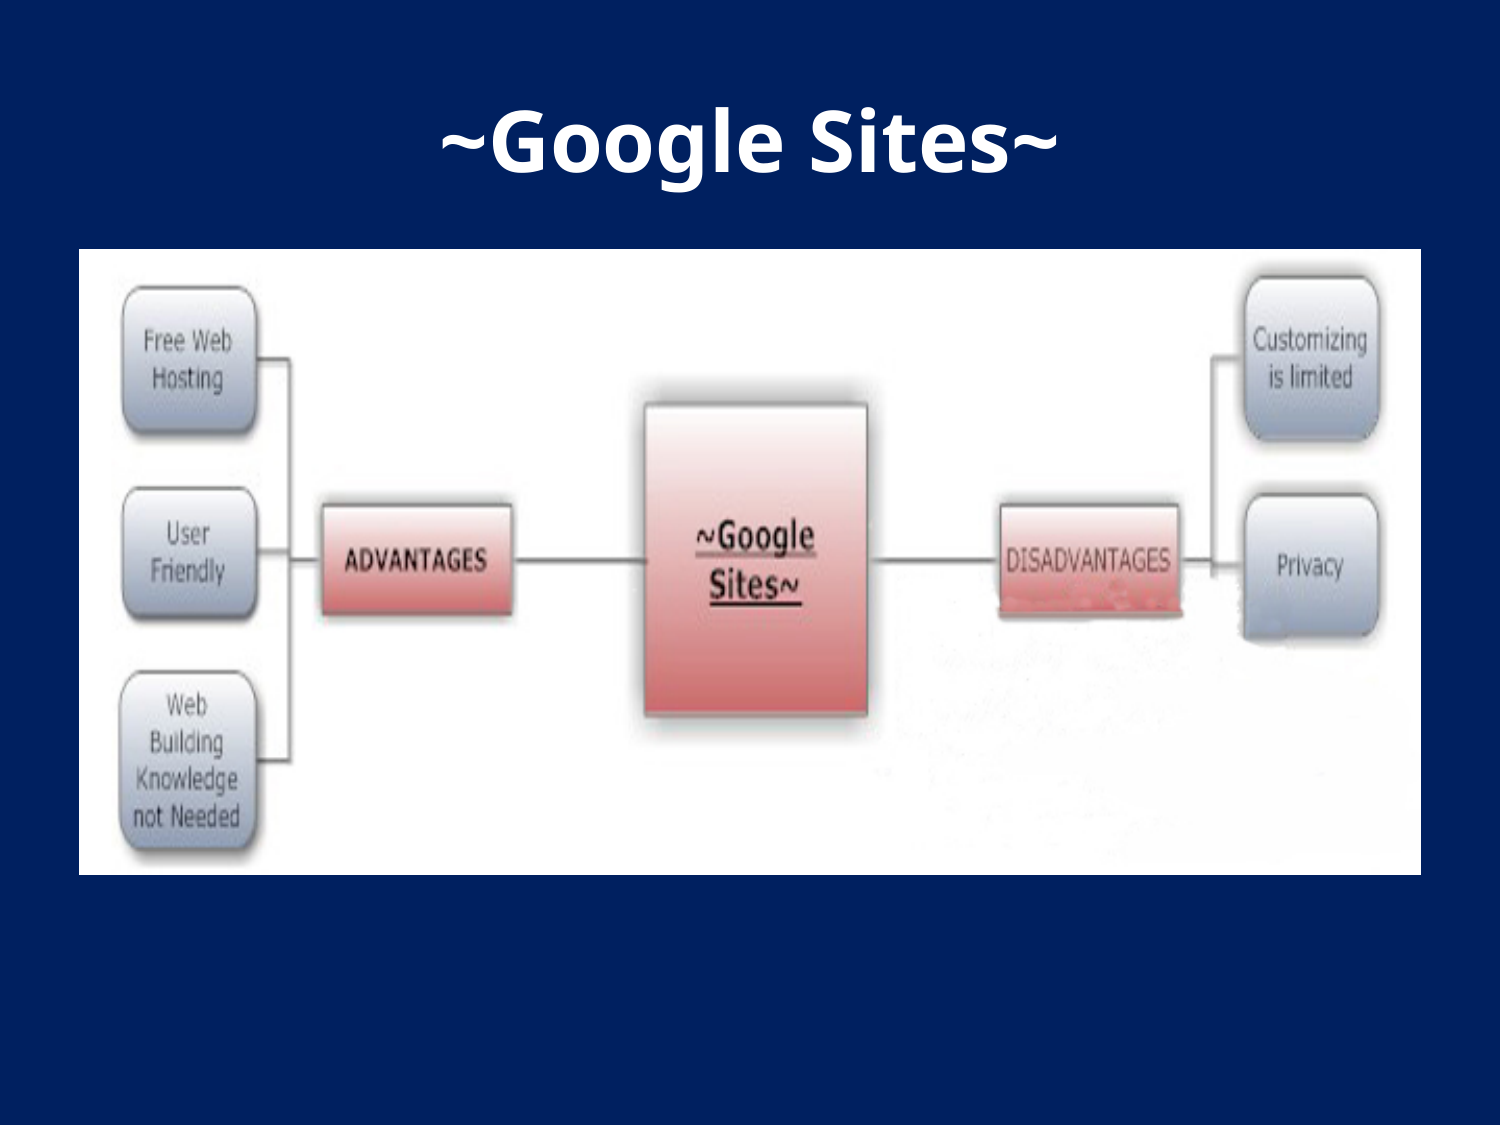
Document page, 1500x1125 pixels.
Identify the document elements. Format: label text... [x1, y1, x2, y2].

picture [78, 249, 1422, 876]
title ~Google Sites~ [75, 45, 1425, 233]
